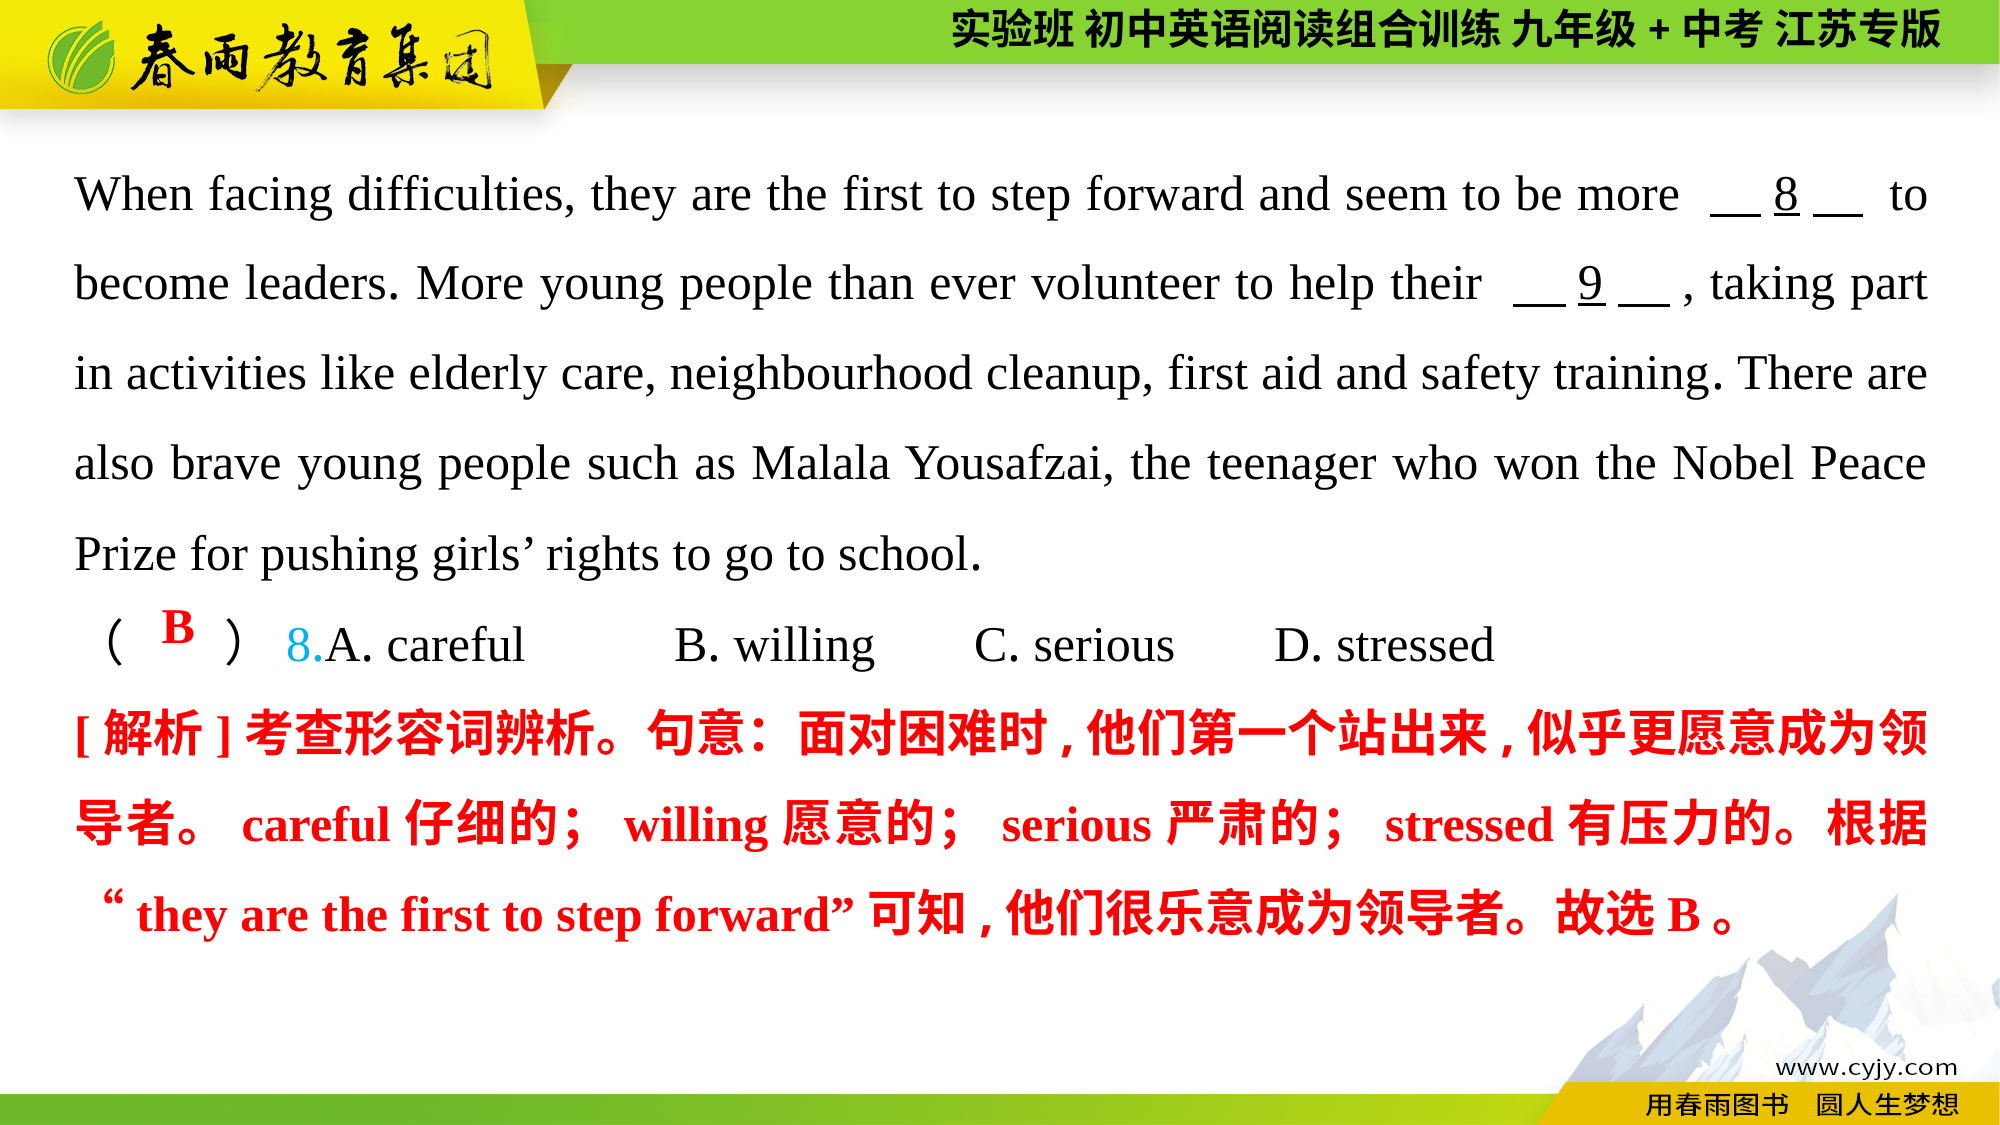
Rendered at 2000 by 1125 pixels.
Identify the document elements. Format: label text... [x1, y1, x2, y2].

text_box （ ）8.A. careful B. willing C. serious D. stressed [59, 574, 1944, 664]
text_box B [146, 586, 210, 661]
list When facing difficulties, they are the first to step forward and seem to be more 8 to become leaders. More young people than ever volunteer to help their 9 , taking part in activities like elderly care, neighbourhood cleanup, first aid and safety training. There are also brave young people such as Malala Yousafzai, the teenager who won the Nobel Peace Prize for pushing girls’ rights to go to school. [59, 122, 1944, 574]
picture [0, 0, 2000, 1125]
text_box [解析]考查形容词辨析。句意：面对困难时,他们第一个站出来,似乎更愿意成为领导者。careful仔细的；willing愿意的；serious严肃的；stressed有压力的。根据“they are the first to step forward”可知,他们很乐意成为领导者。故选B。 [59, 664, 1944, 950]
